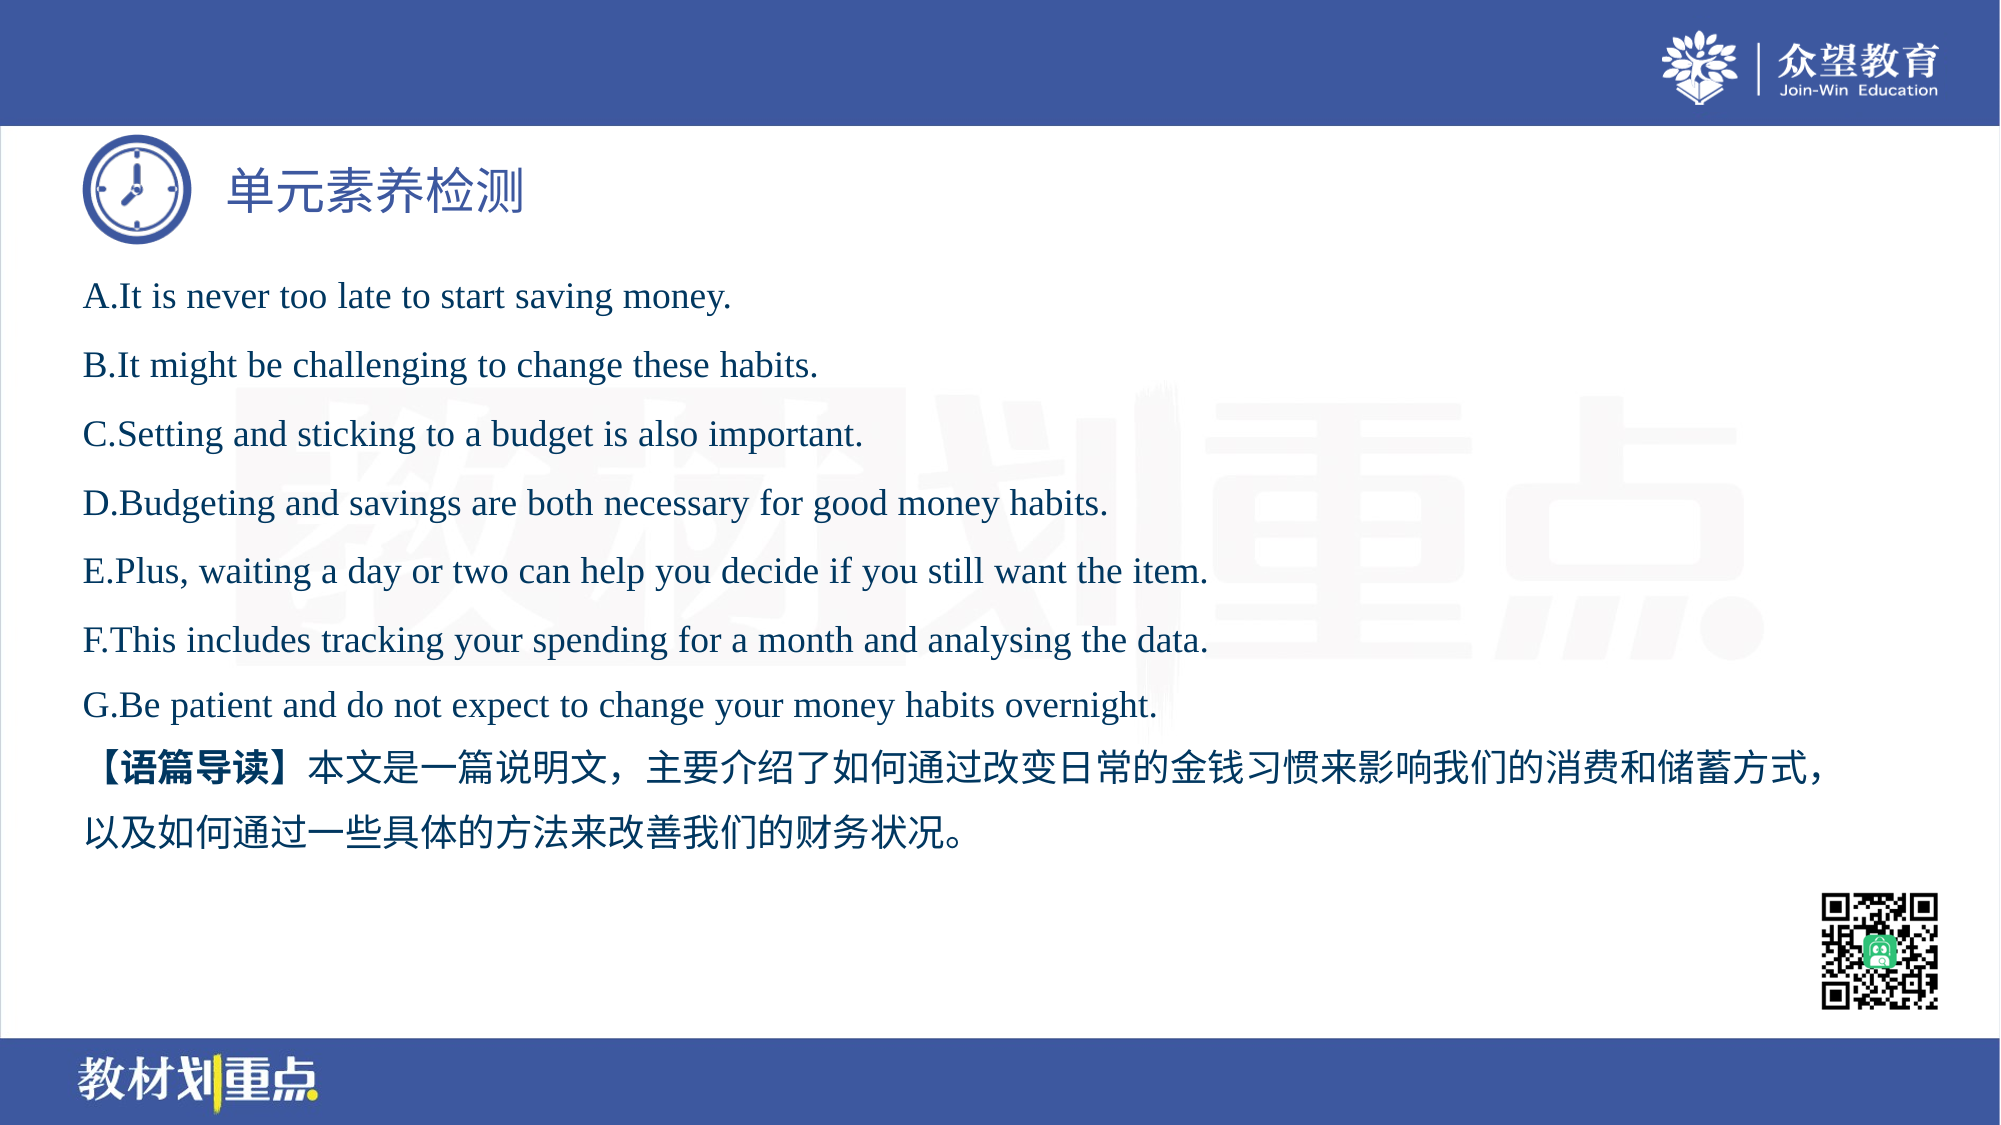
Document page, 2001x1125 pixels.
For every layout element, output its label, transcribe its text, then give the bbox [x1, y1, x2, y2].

picture [0, 0, 2000, 1125]
text_box A.It is never too late to start saving money. B.It might be challenging to change these habits. C.Setting and sticking to a budget is also important. D.Budgeting and savings are both necessary for good money habits. E.Plus, waiting a day or two can help you decide if you still want the item. F.This includes tracking your spending for a month and analysing the data. G.Be patient and do not expect to change your money habits overnight. [82, 247, 1817, 718]
text_box 【语篇导读】本文是一篇说明文，主要介绍了如何通过改变日常的金钱习惯来影响我们的消费和储蓄方式， 以及如何通过一些具体的方法来改善我们的财务状况。 [82, 720, 1817, 847]
